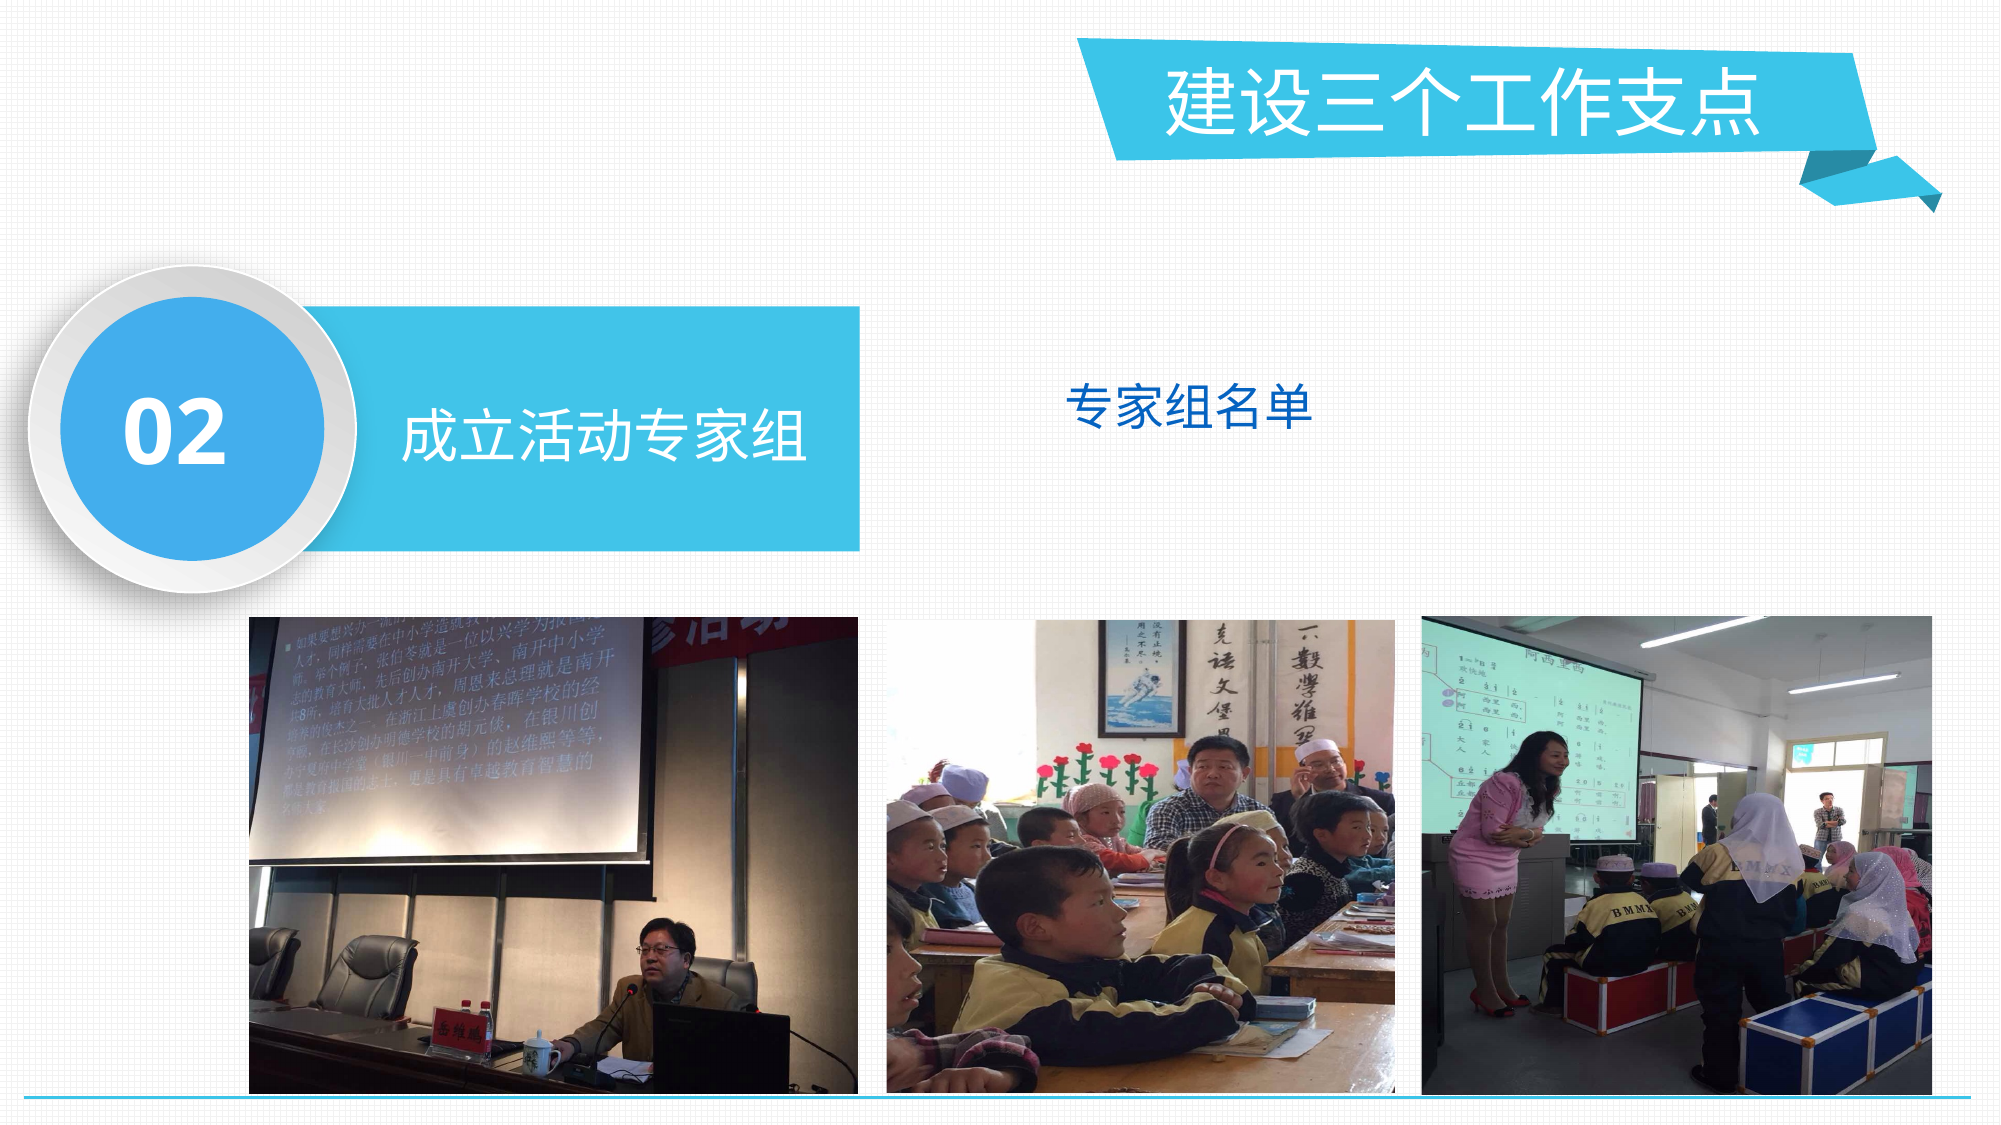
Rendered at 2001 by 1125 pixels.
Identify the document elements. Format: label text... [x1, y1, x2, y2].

text_box [356, 305, 861, 552]
text_box 成立活动专家组 [359, 378, 827, 477]
picture [249, 617, 858, 1094]
text_box 专家组名单 [1016, 368, 1364, 456]
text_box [1076, 38, 1945, 214]
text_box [28, 265, 356, 593]
picture [1421, 616, 1933, 1095]
picture [886, 620, 1395, 1093]
